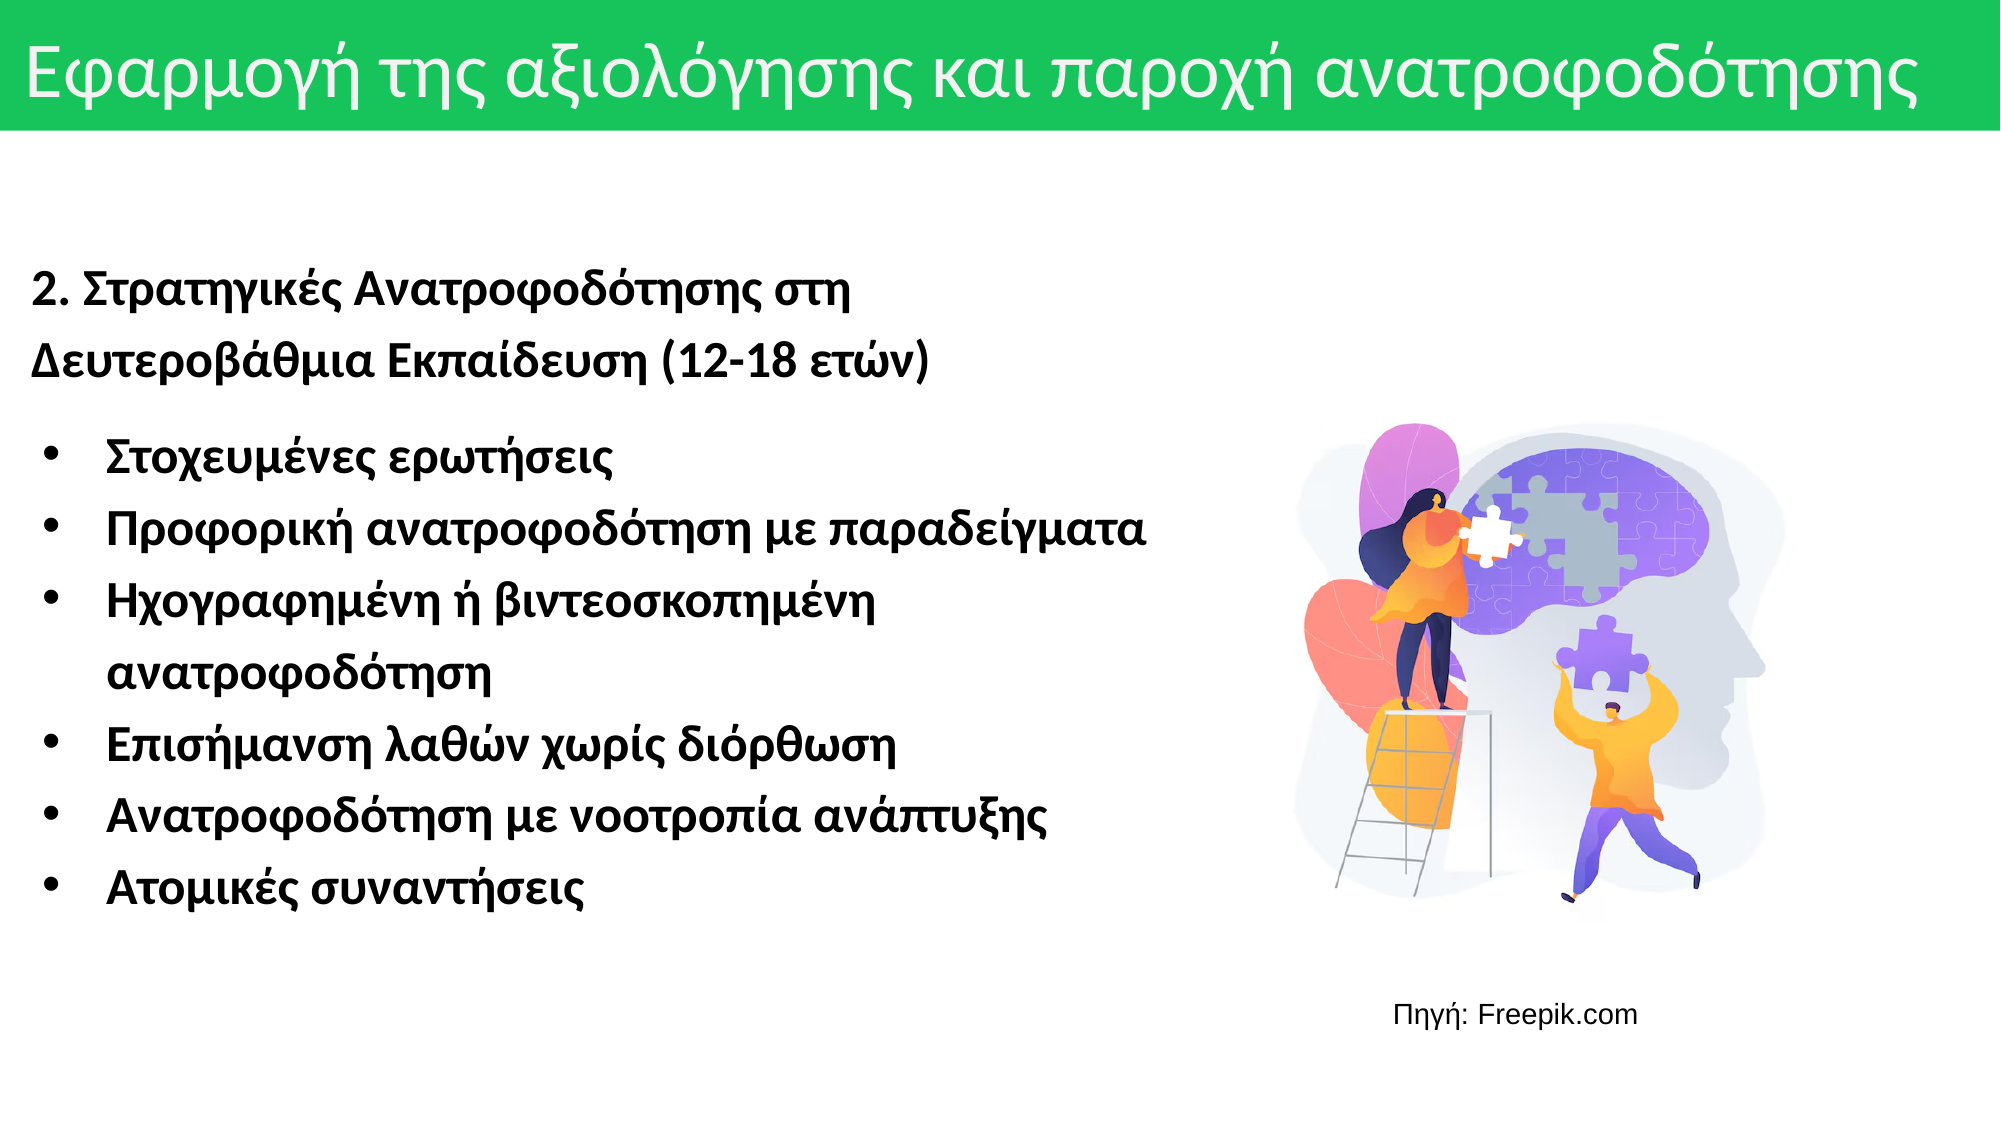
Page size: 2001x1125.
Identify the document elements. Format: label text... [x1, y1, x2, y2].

text_box Πηγή: Freepik.com [1377, 988, 1701, 1046]
title Εφαρμογή της αξιολόγησης και παροχή ανατροφοδότησης [16, 13, 1976, 131]
picture [1221, 344, 1858, 981]
list 2. Στρατηγικές Ανατροφοδότησης στη Δευτεροβάθμια Εκπαίδευση (12-18 ετών) Στοχευμένες ερωτήσεις Προφορική ανατροφοδότηση με παραδείγματα Ηχογραφημένη ή βιντεοσκοπημένη ανατροφοδότηση Επισήμανση λαθών χωρίς διόρθωση Ανατροφοδότηση με νοοτροπία ανάπτυξης Ατομικές συναντήσεις [16, 144, 1222, 1108]
